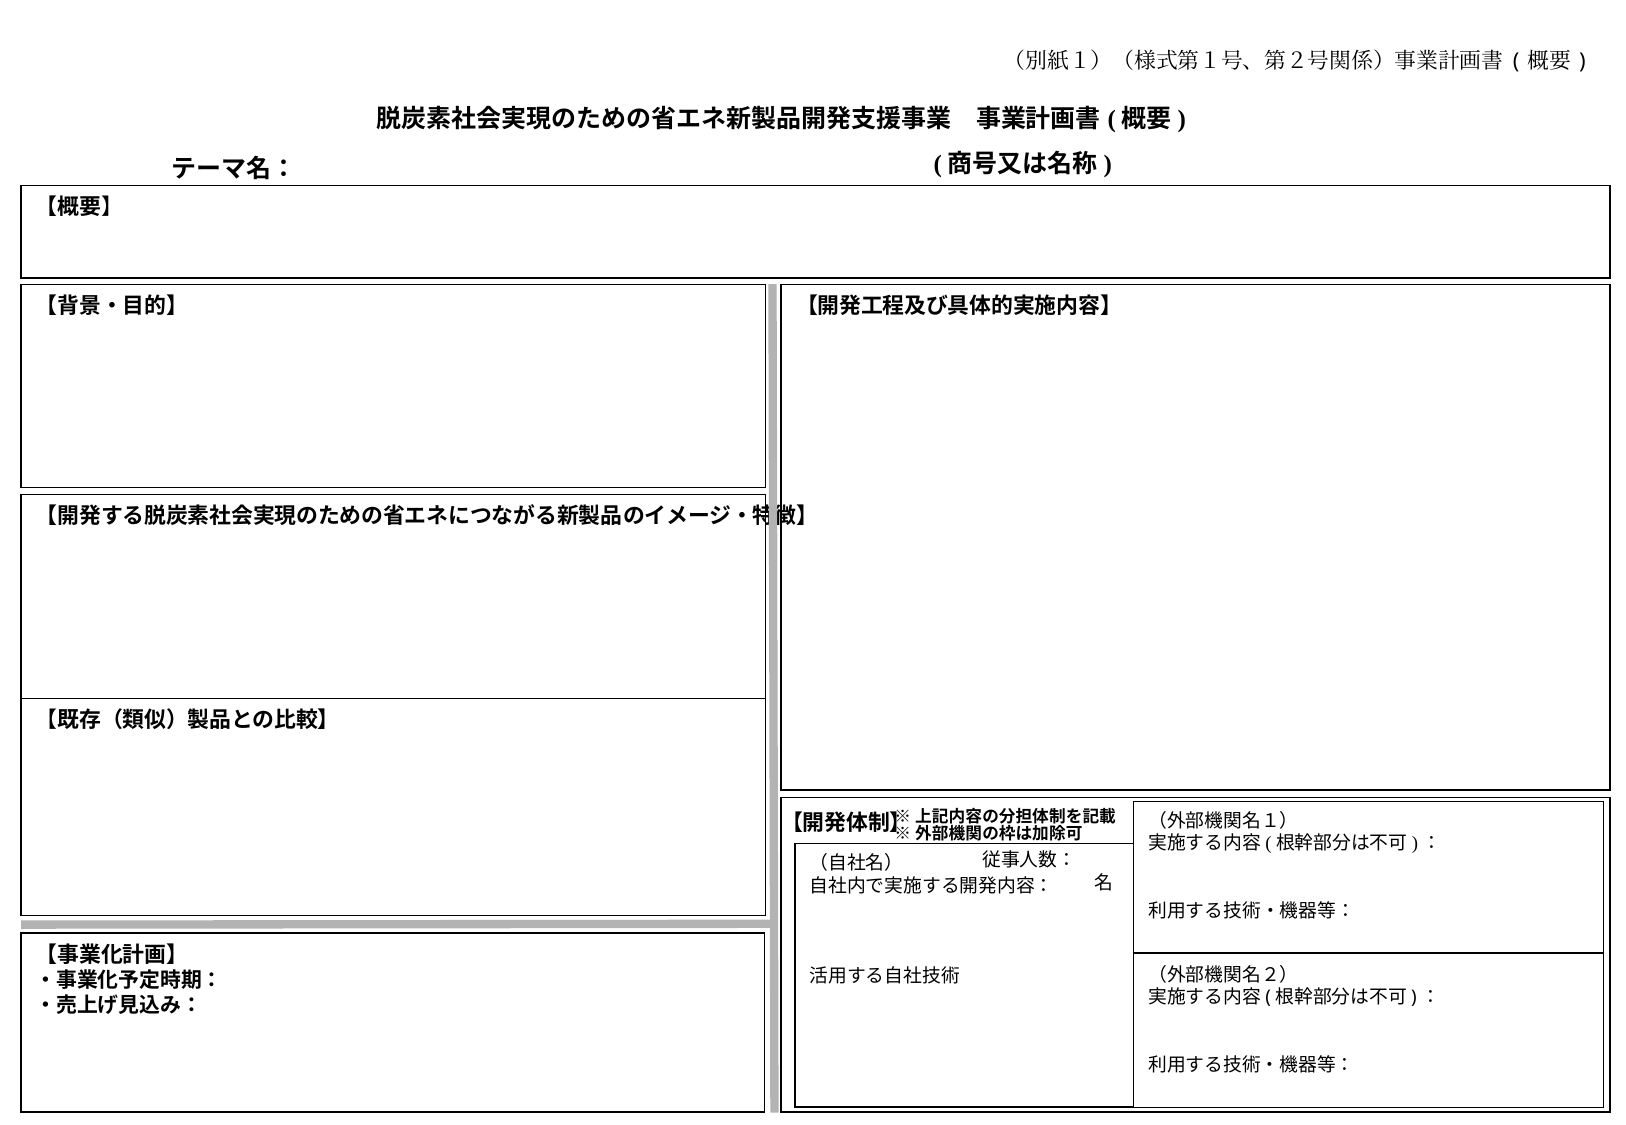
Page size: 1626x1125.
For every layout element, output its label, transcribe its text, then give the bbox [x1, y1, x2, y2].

text_box 【事業化計画】 ・事業化予定時期： ・売上げ見込み： [21, 932, 765, 1113]
text_box （外部機関名１） 実施する内容(根幹部分は不可)： 利用する技術・機器等： [1133, 801, 1604, 953]
text_box 【既存（類似）製品との比較】 [21, 699, 766, 916]
text_box [781, 797, 1610, 1112]
text_box 【開発する脱炭素社会実現のための省エネにつながる新製品のイメージ・特徴】 [21, 494, 766, 699]
text_box 【背景・目的】 [21, 284, 766, 488]
text_box ※上記内容の分担体制を記載 ※外部機関の枠は加除可 [894, 809, 1134, 843]
text_box 【開発工程及び具体的実施内容】 [781, 284, 1610, 791]
text_box （外部機関名２） 実施する内容(根幹部分は不可)： 利用する技術・機器等： [1133, 953, 1604, 1108]
text_box 【概要】 [21, 185, 1610, 278]
text_box テーマ名： [156, 145, 589, 185]
text_box （別紙１）（様式第１号、第２号関係）事業計画書(概要) [962, 39, 1625, 81]
text_box 脱炭素社会実現のための省エネ新製品開発支援事業 事業計画書(概要) [328, 95, 1235, 140]
text_box 従事人数： 名 [977, 847, 1114, 893]
text_box (商号又は名称) [918, 140, 1245, 185]
text_box 【開発体制】 [781, 808, 963, 835]
